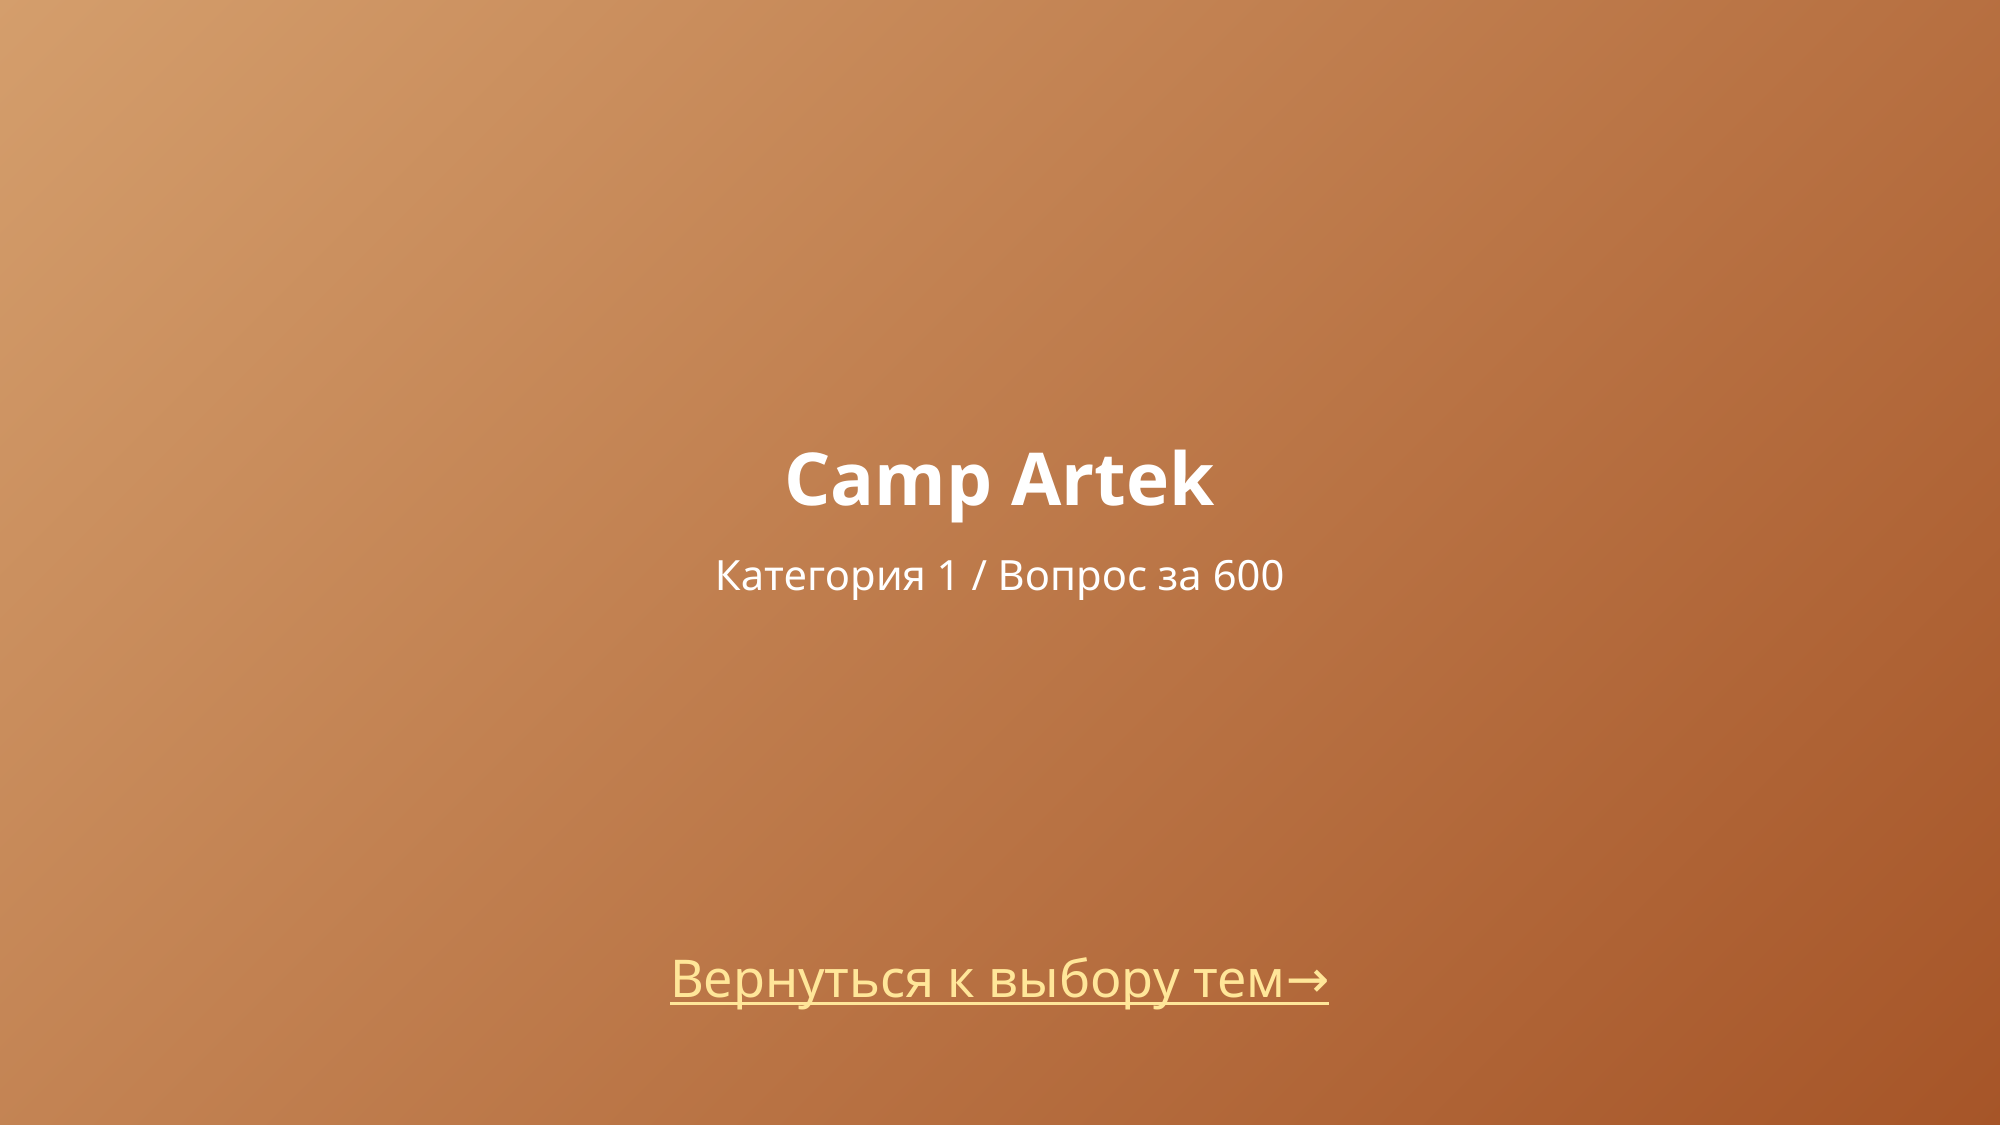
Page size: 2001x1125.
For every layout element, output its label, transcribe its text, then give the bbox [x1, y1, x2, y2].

text_box Вернуться к выбору тем→ [655, 938, 1345, 1016]
title Camp Artek Категория 1 / Вопрос за 600 [117, 396, 1883, 646]
